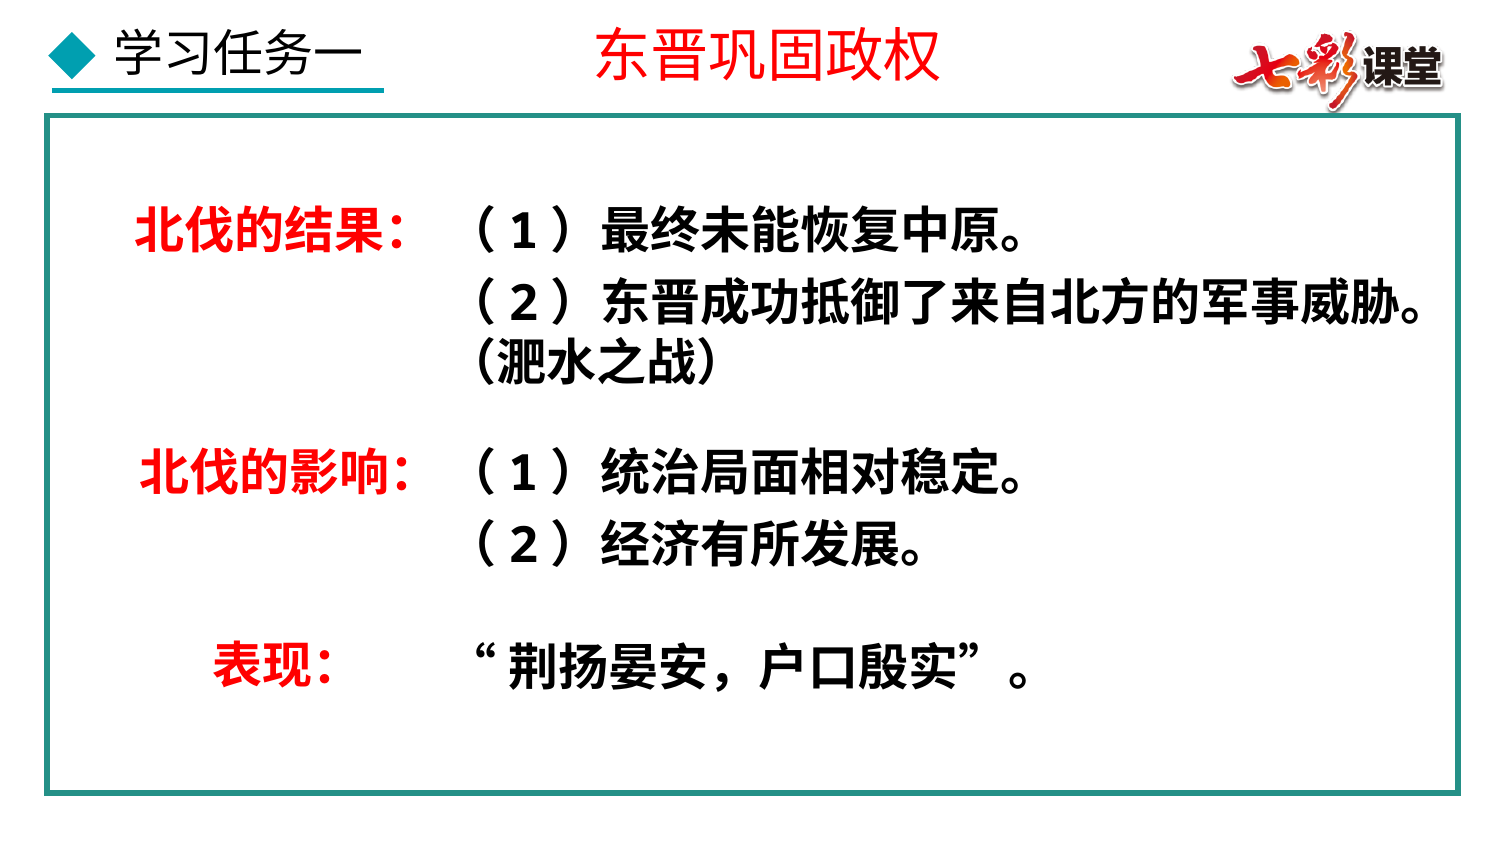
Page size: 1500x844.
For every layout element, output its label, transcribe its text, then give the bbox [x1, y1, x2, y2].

text_box （1）最终未能恢复中原。 [435, 192, 1339, 264]
text_box “荆扬晏安，户口殷实”。 [435, 629, 1209, 702]
text_box （2）东晋成功抵御了来自北方的军事威胁。（淝水之战） [435, 264, 1473, 396]
text_box 表现： [201, 627, 358, 699]
text_box （2）经济有所发展。 [435, 506, 1339, 578]
text_box （1）统治局面相对稳定。 [435, 434, 1339, 506]
text_box 东晋巩固政权 [581, 12, 968, 94]
text_box 北伐的结果： [123, 192, 435, 264]
text_box 北伐的影响： [127, 434, 435, 506]
picture [1228, 26, 1449, 113]
